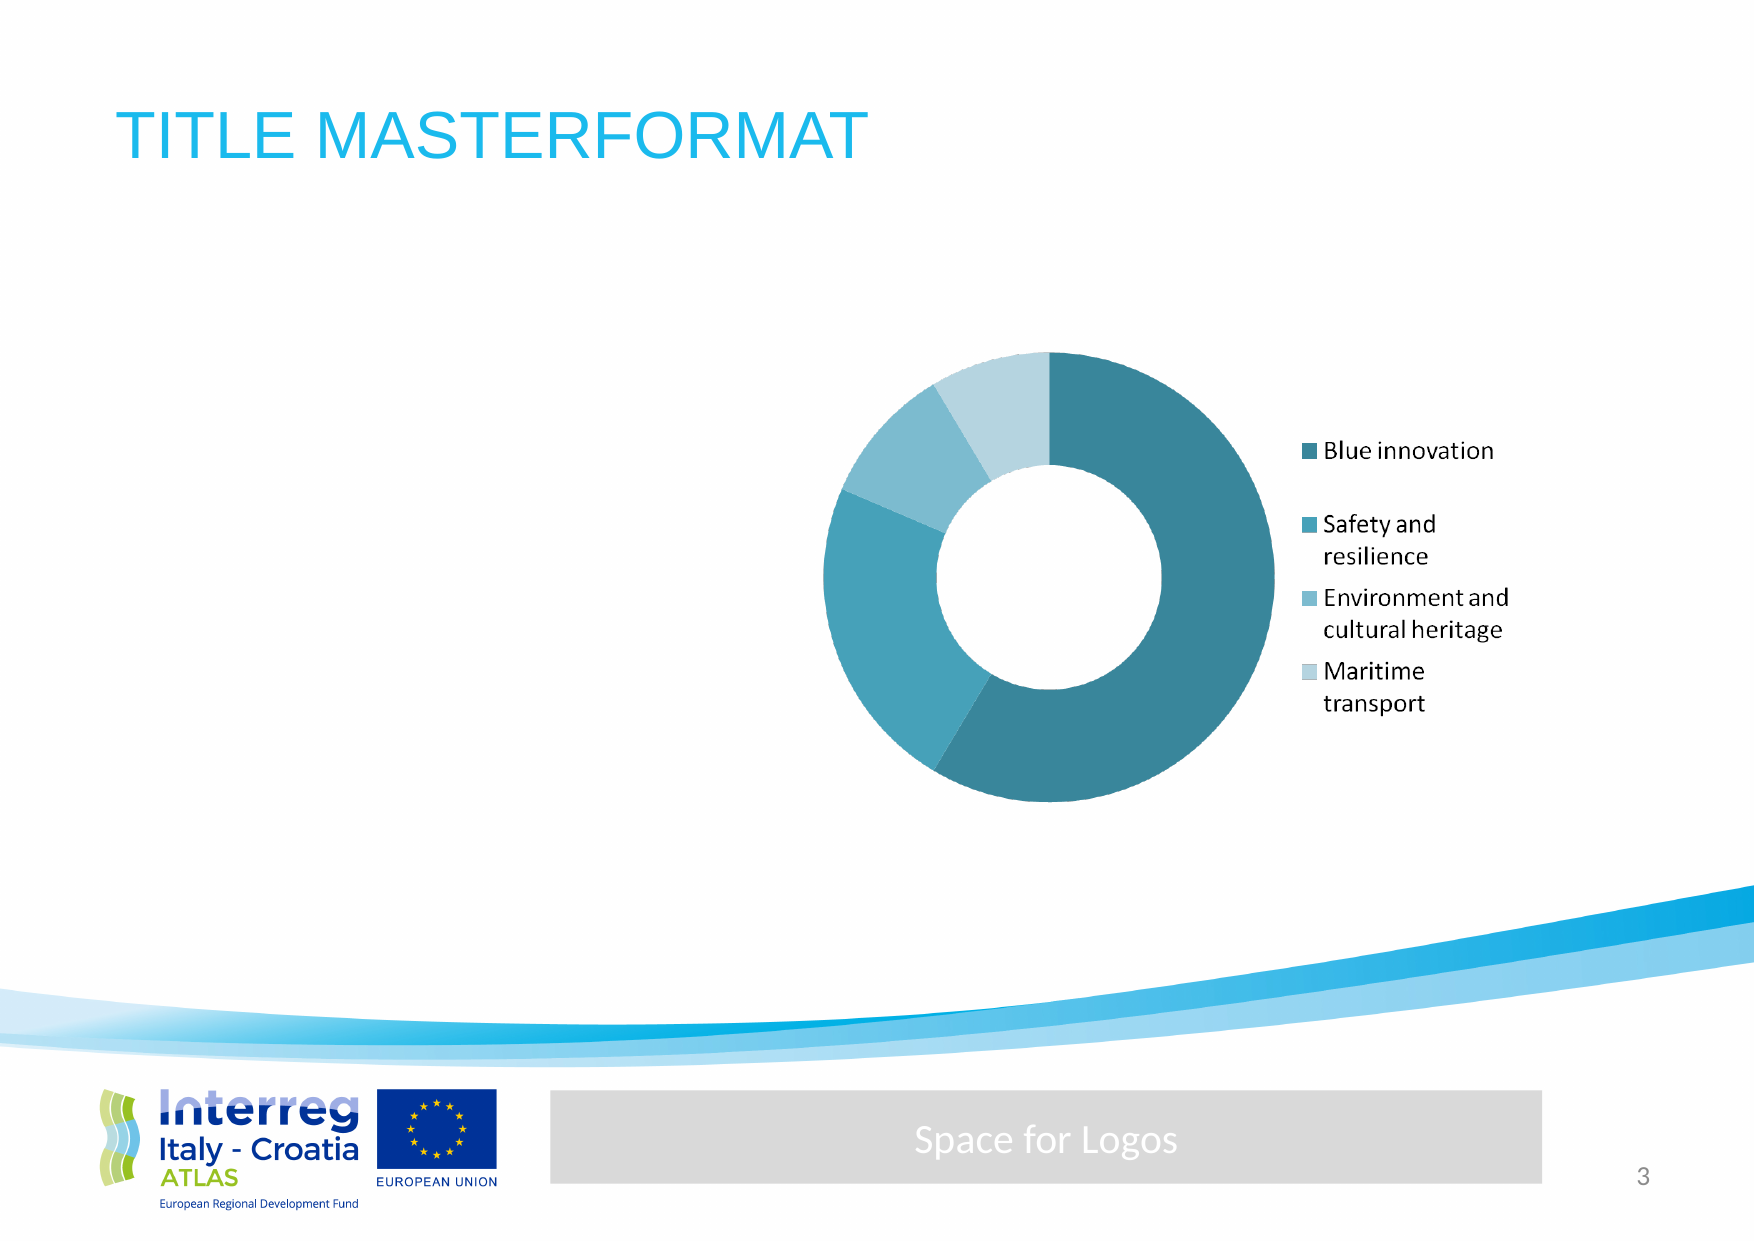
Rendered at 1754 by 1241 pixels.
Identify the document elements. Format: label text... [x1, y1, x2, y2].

picture [0, 0, 1754, 1241]
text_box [801, 315, 1530, 839]
slide_number 3 [1607, 1141, 1666, 1208]
text_box TITLE MASTERFORMAT [97, 83, 1656, 181]
text_box Space for Logos [549, 1089, 1543, 1185]
